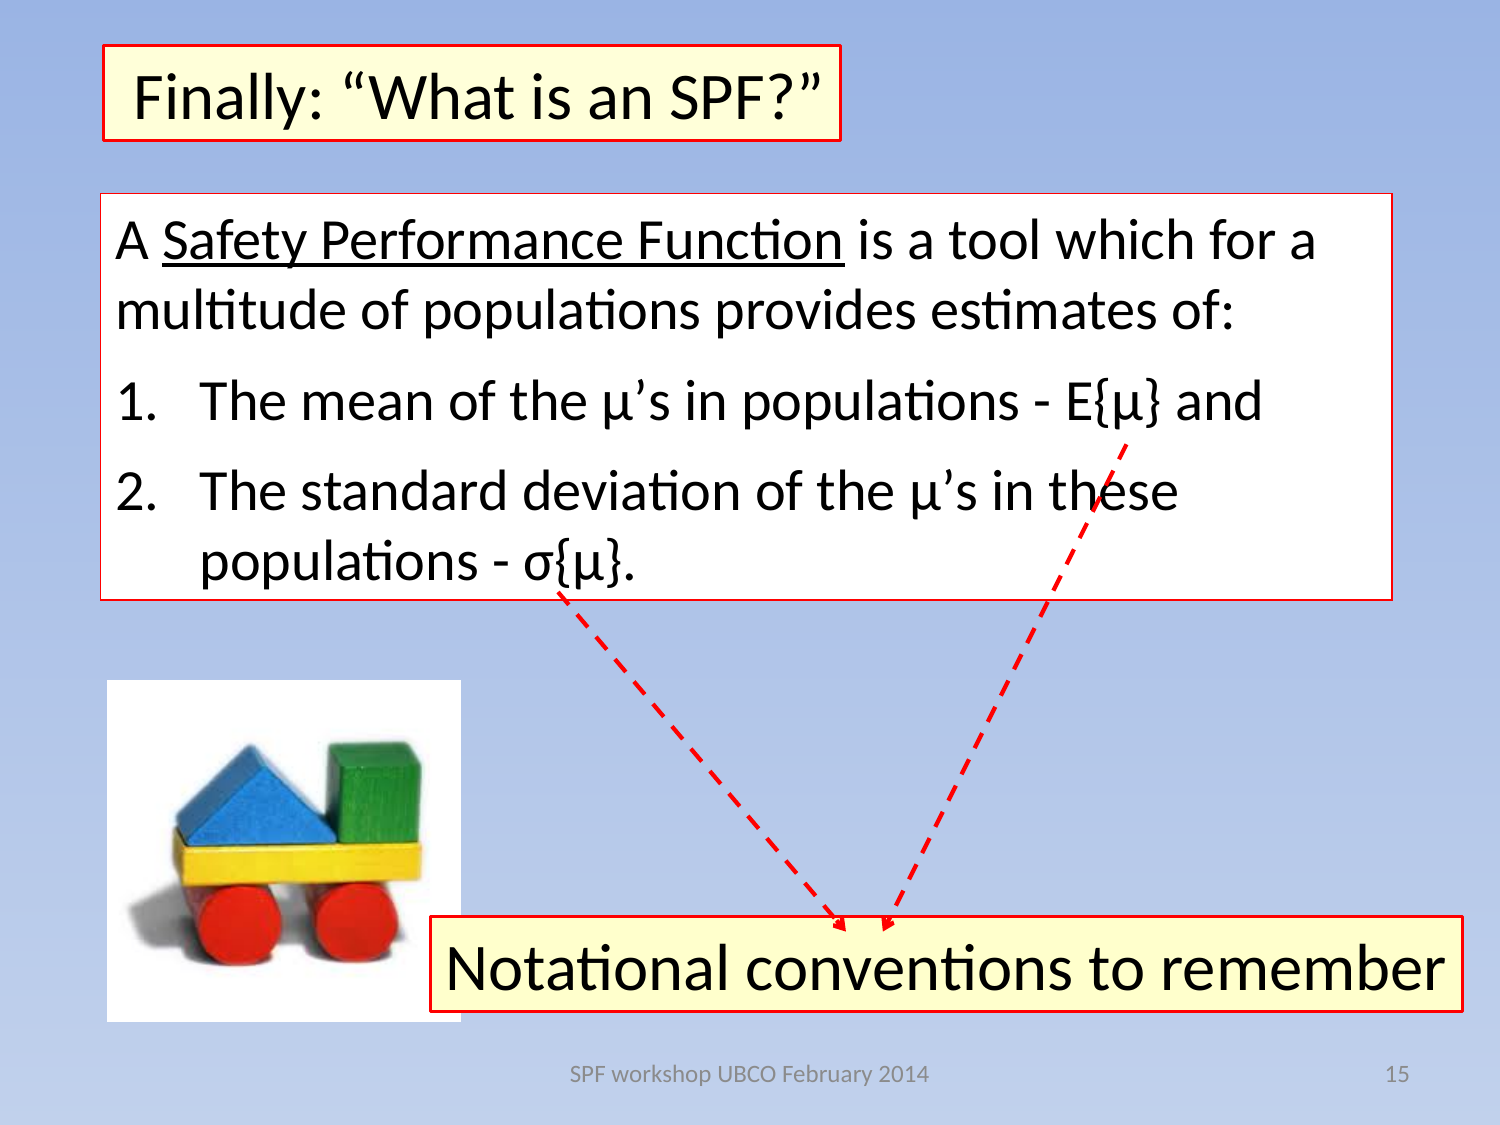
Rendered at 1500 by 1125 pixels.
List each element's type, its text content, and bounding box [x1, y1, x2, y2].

footer SPF workshop UBCO February 2014 [512, 1042, 988, 1103]
text_box Notational conventions to remember [465, 916, 1463, 1012]
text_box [882, 444, 1127, 932]
picture [107, 680, 461, 1022]
text_box Finally: “What is an SPF?” [103, 45, 841, 141]
slide_number 15 [1074, 1042, 1425, 1103]
text_box A Safety Performance Function is a tool which for a multitude of populations provides estimates of: The mean of the μ’s in populations - E{μ} and The standard deviation of the μ’s in these populations - σ{μ}. [100, 193, 1393, 600]
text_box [557, 591, 847, 932]
